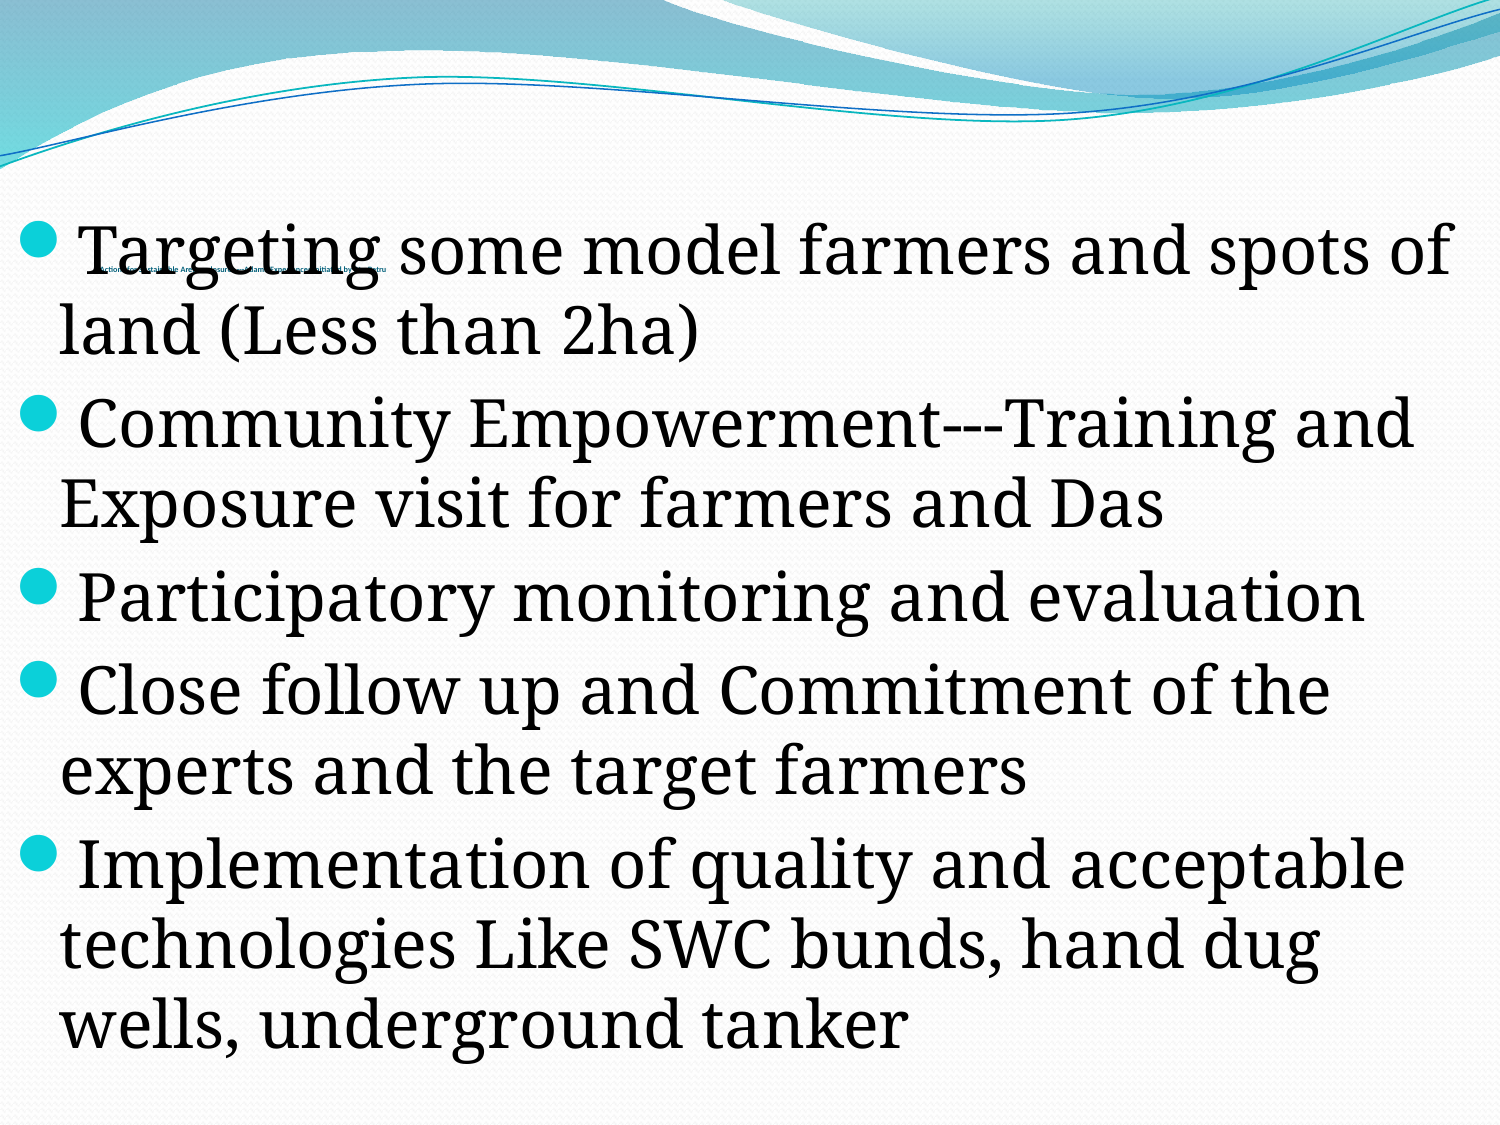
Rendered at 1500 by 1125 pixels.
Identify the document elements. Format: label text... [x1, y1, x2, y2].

list Targeting some model farmers and spots of land (Less than 2ha) Community Empowerment---Training and Exposure visit for farmers and Das Participatory monitoring and evaluation Close follow up and Commitment of the experts and the target farmers Implementation of quality and acceptable technologies Like SWC bunds, hand dug wells, underground tanker [0, 200, 1500, 1125]
